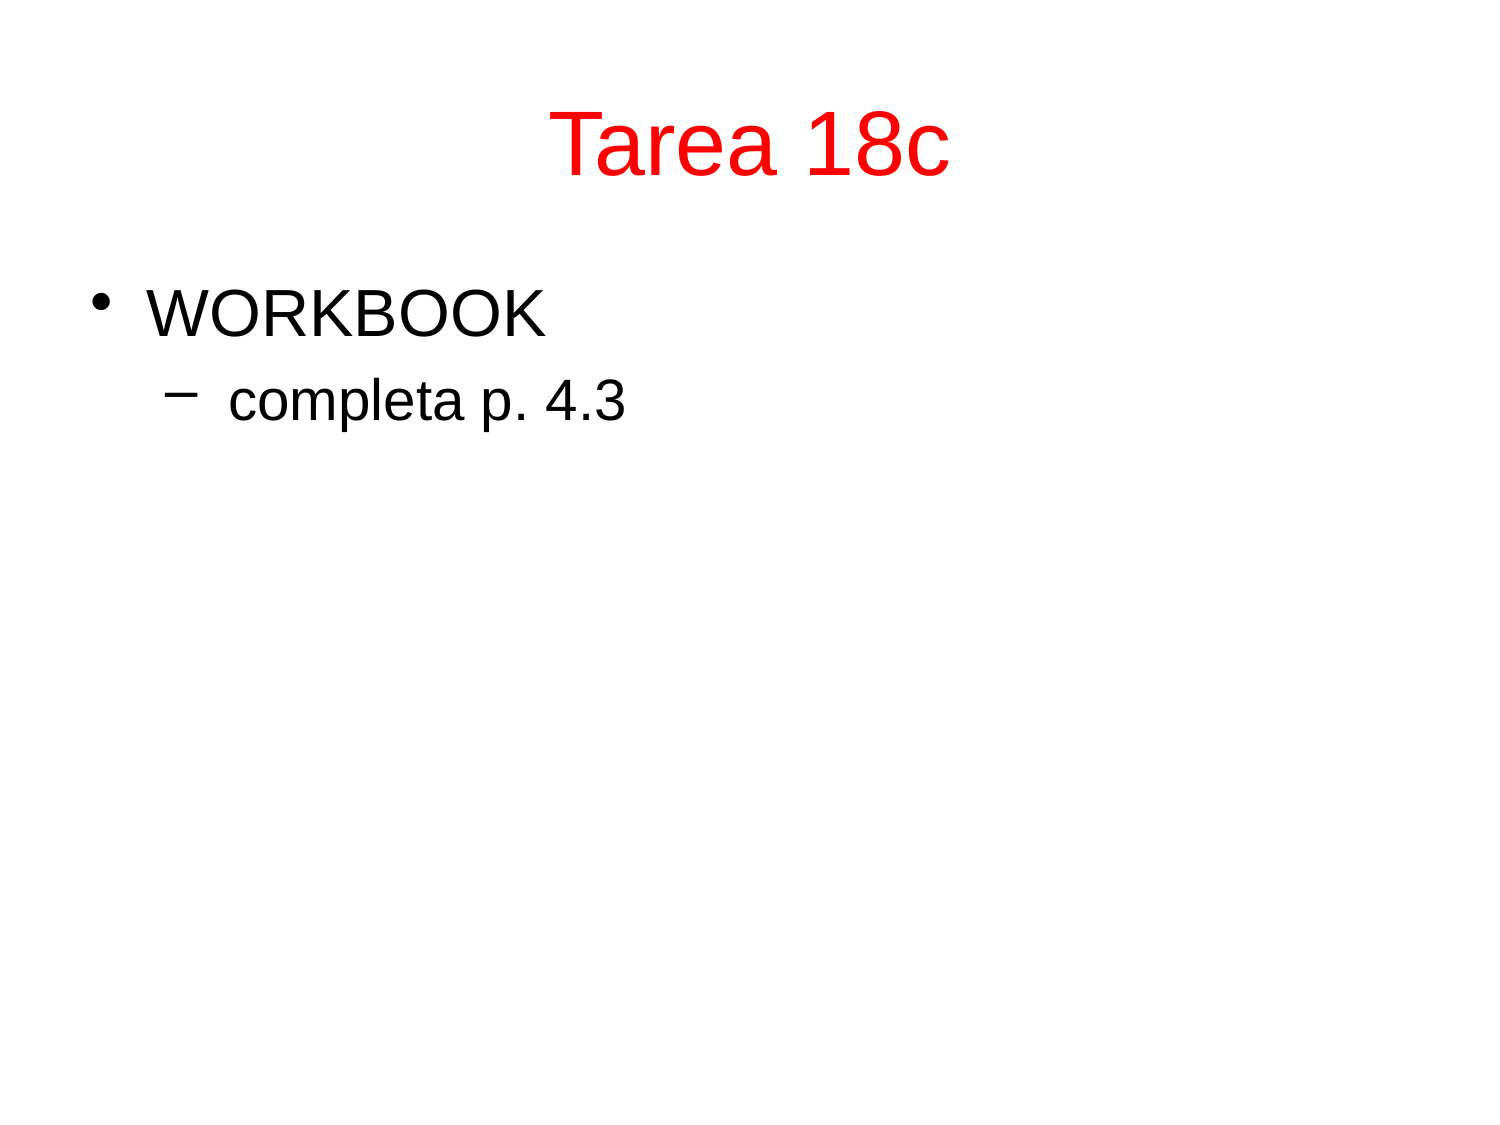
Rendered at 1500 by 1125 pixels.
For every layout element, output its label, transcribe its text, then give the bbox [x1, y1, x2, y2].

title Tarea 18c [75, 45, 1425, 233]
list WORKBOOK completa p. 4.3 [75, 262, 1425, 1005]
